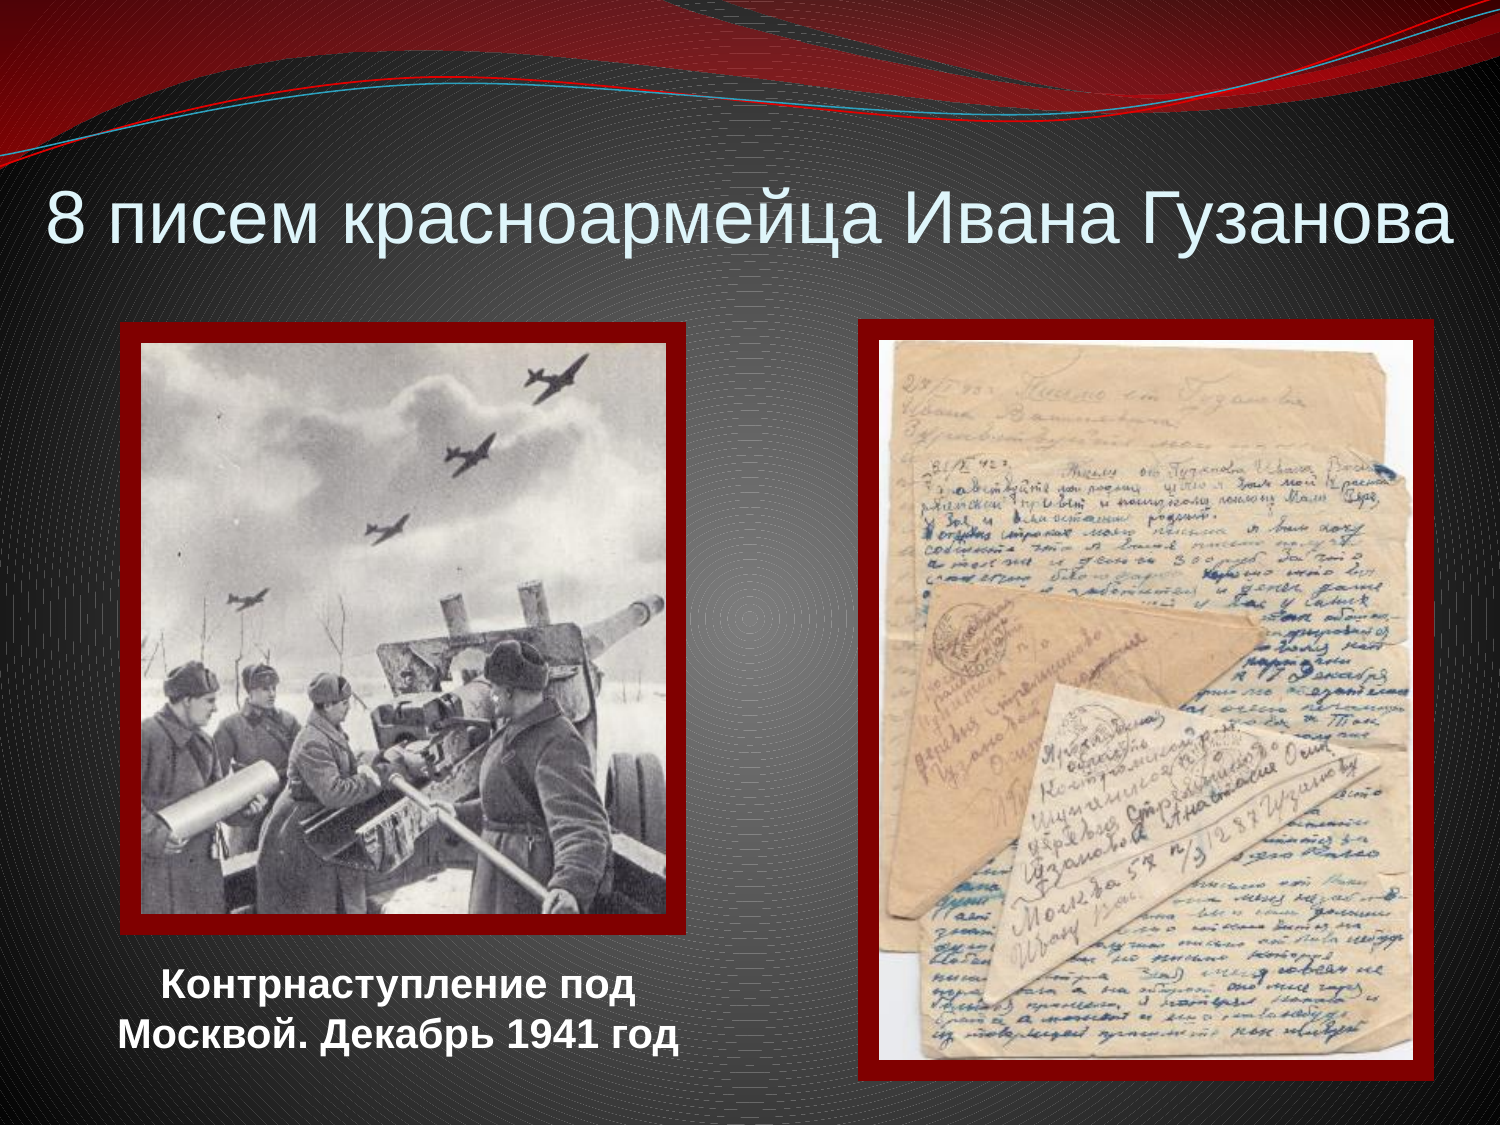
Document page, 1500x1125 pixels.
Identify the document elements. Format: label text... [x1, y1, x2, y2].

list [878, 339, 1414, 1061]
text_box Контрнаступление под Москвой. Декабрь 1941 год [93, 949, 703, 1064]
picture [140, 342, 666, 915]
title 8 писем красноармейца Ивана Гузанова [0, 115, 1500, 304]
